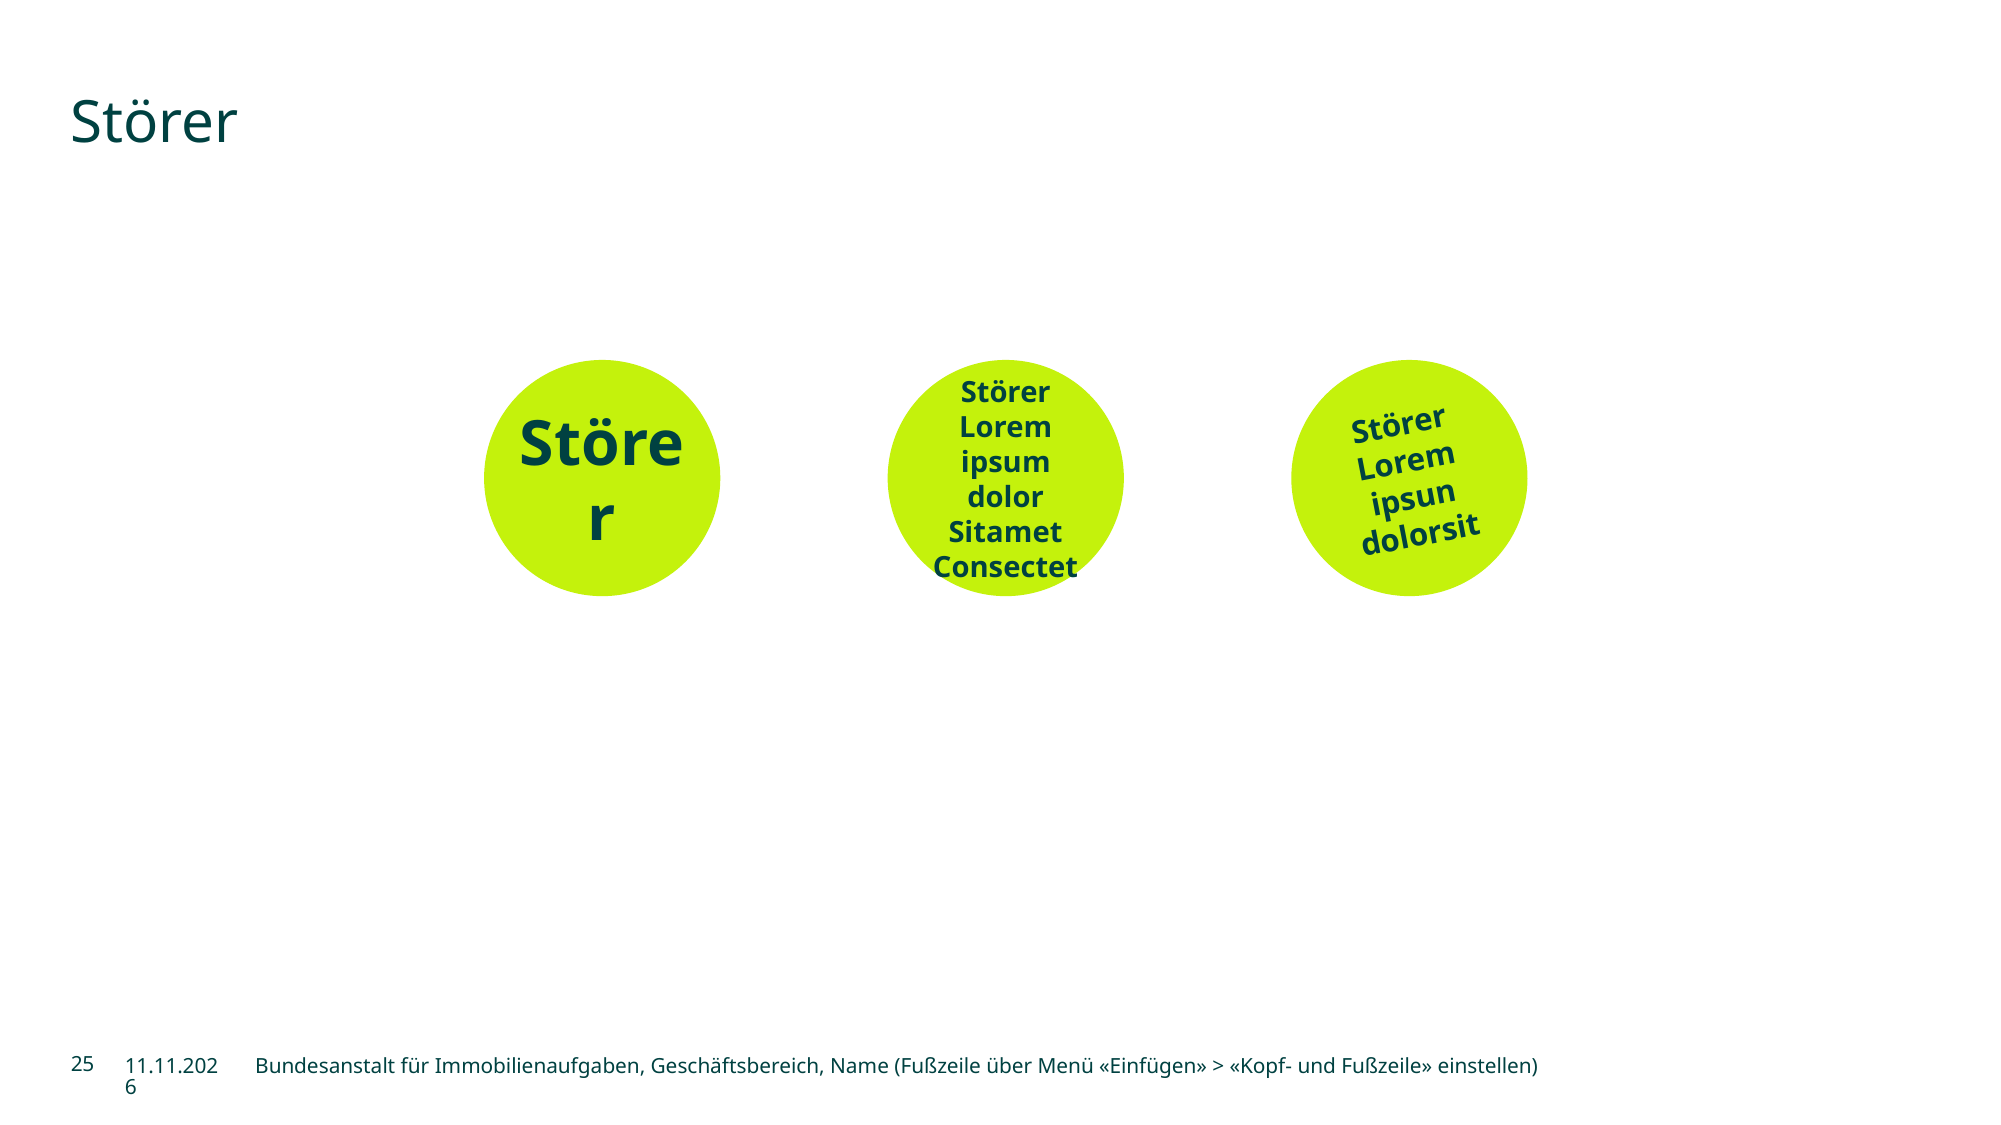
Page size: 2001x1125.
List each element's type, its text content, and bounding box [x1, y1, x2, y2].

text_box Störer Lorem ipsum dolor Sitamet Consectet [886, 358, 1126, 598]
text_box Störer [482, 358, 722, 598]
title Störer [70, 91, 1930, 234]
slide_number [124, 1052, 226, 1077]
text_box Störer Lorem ipsun dolorsit [1289, 358, 1530, 598]
footer Bundesanstalt für Immobilienaufgaben, Geschäftsbereich, Name (Fußzeile über Menü «Einfügen» > «Kopf- und Fußzeile» einstellen) [255, 1052, 1933, 1077]
slide_number 25 [70, 1052, 119, 1077]
